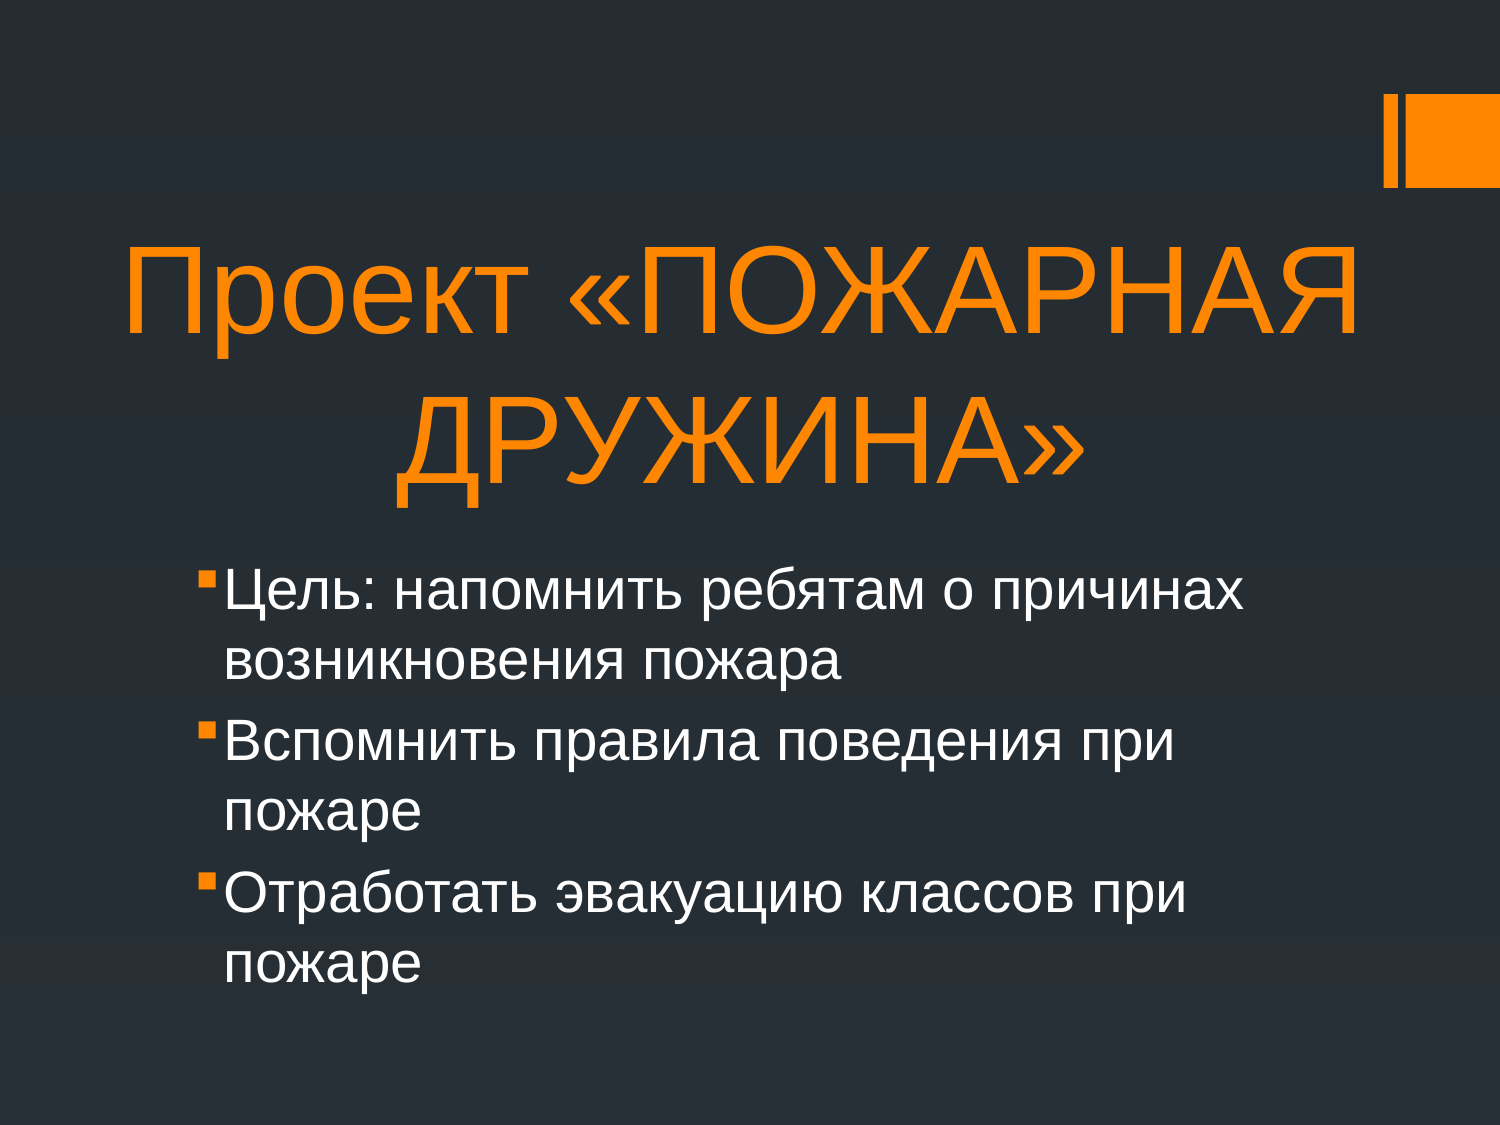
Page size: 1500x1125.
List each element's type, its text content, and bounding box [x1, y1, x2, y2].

list Цель: напомнить ребятам о причинах возникновения пожара Вспомнить правила поведения при пожаре Отработать эвакуацию классов при пожаре [171, 543, 1372, 1125]
title Проект «ПОЖАРНАЯ ДРУЖИНА» [100, 326, 1386, 516]
